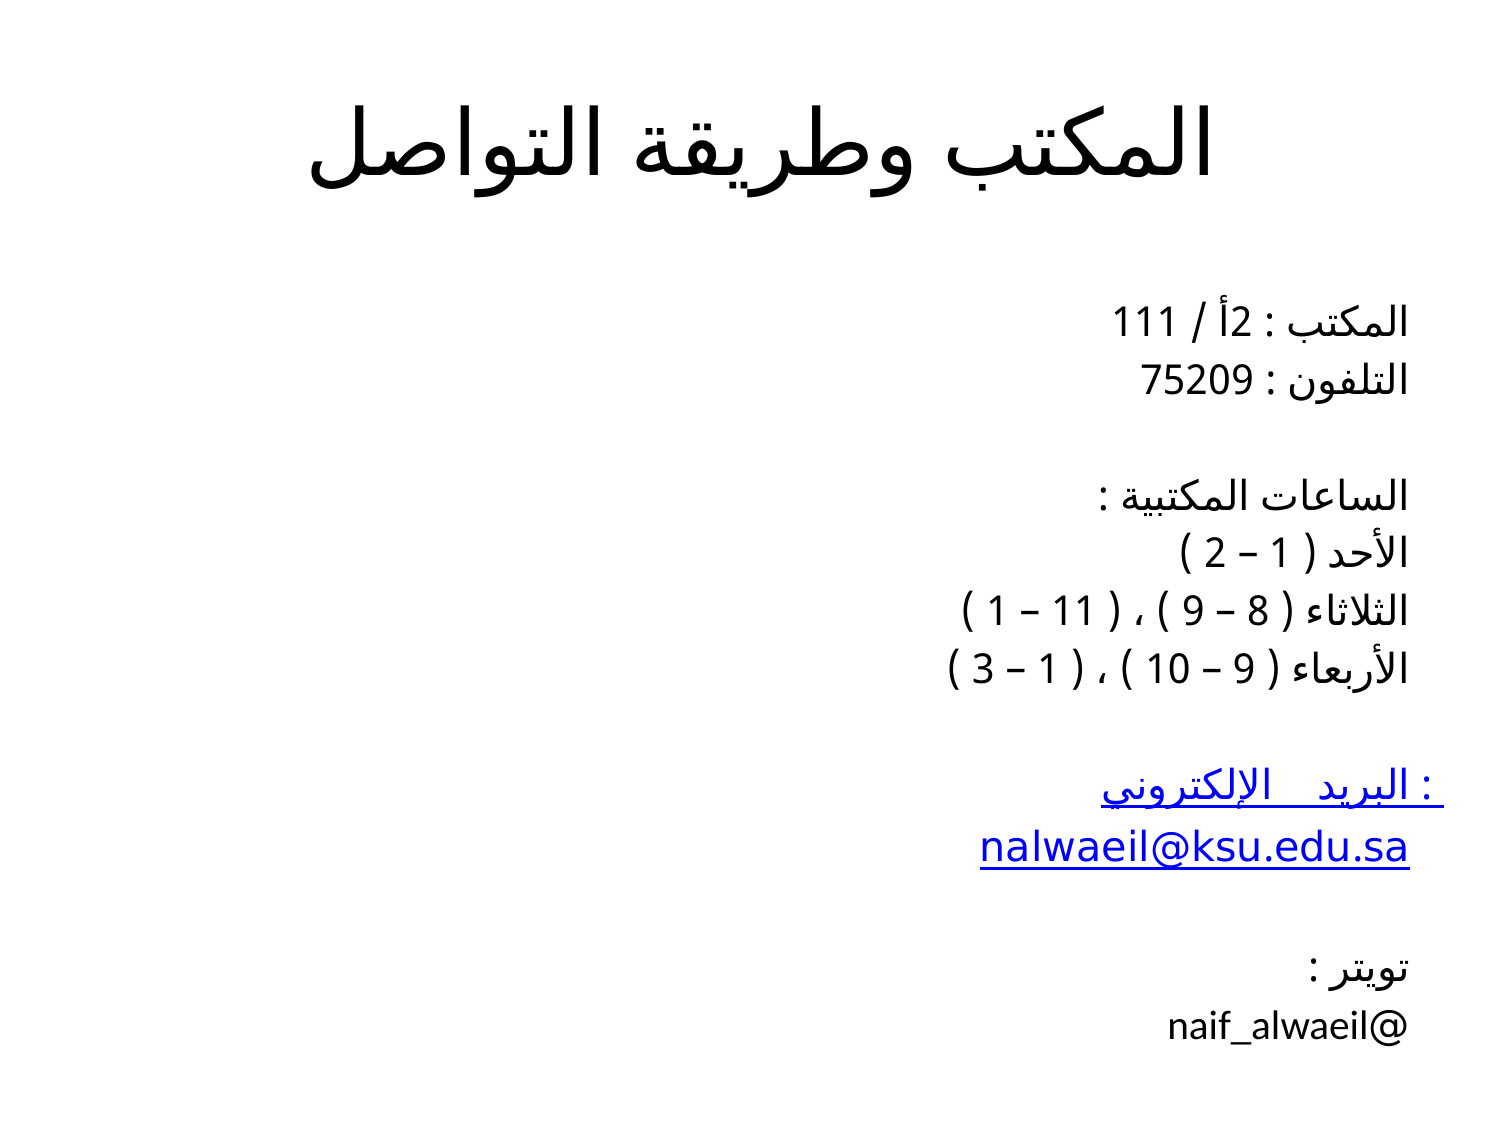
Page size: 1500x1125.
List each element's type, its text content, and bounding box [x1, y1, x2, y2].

list المكتب : 2أ / 111 التلفون : 75209 الساعات المكتبية : الأحد ( 1 – 2 ) الثلاثاء ( 8 – 9 ) ، ( 11 – 1 ) الأربعاء ( 9 – 10 ) ، ( 1 – 3 ) البريد الإلكتروني : nalwaeil@ksu.edu.sa تويتر : @naif_alwaeil [75, 287, 1425, 1063]
title المكتب وطريقة التواصل [75, 45, 1425, 233]
